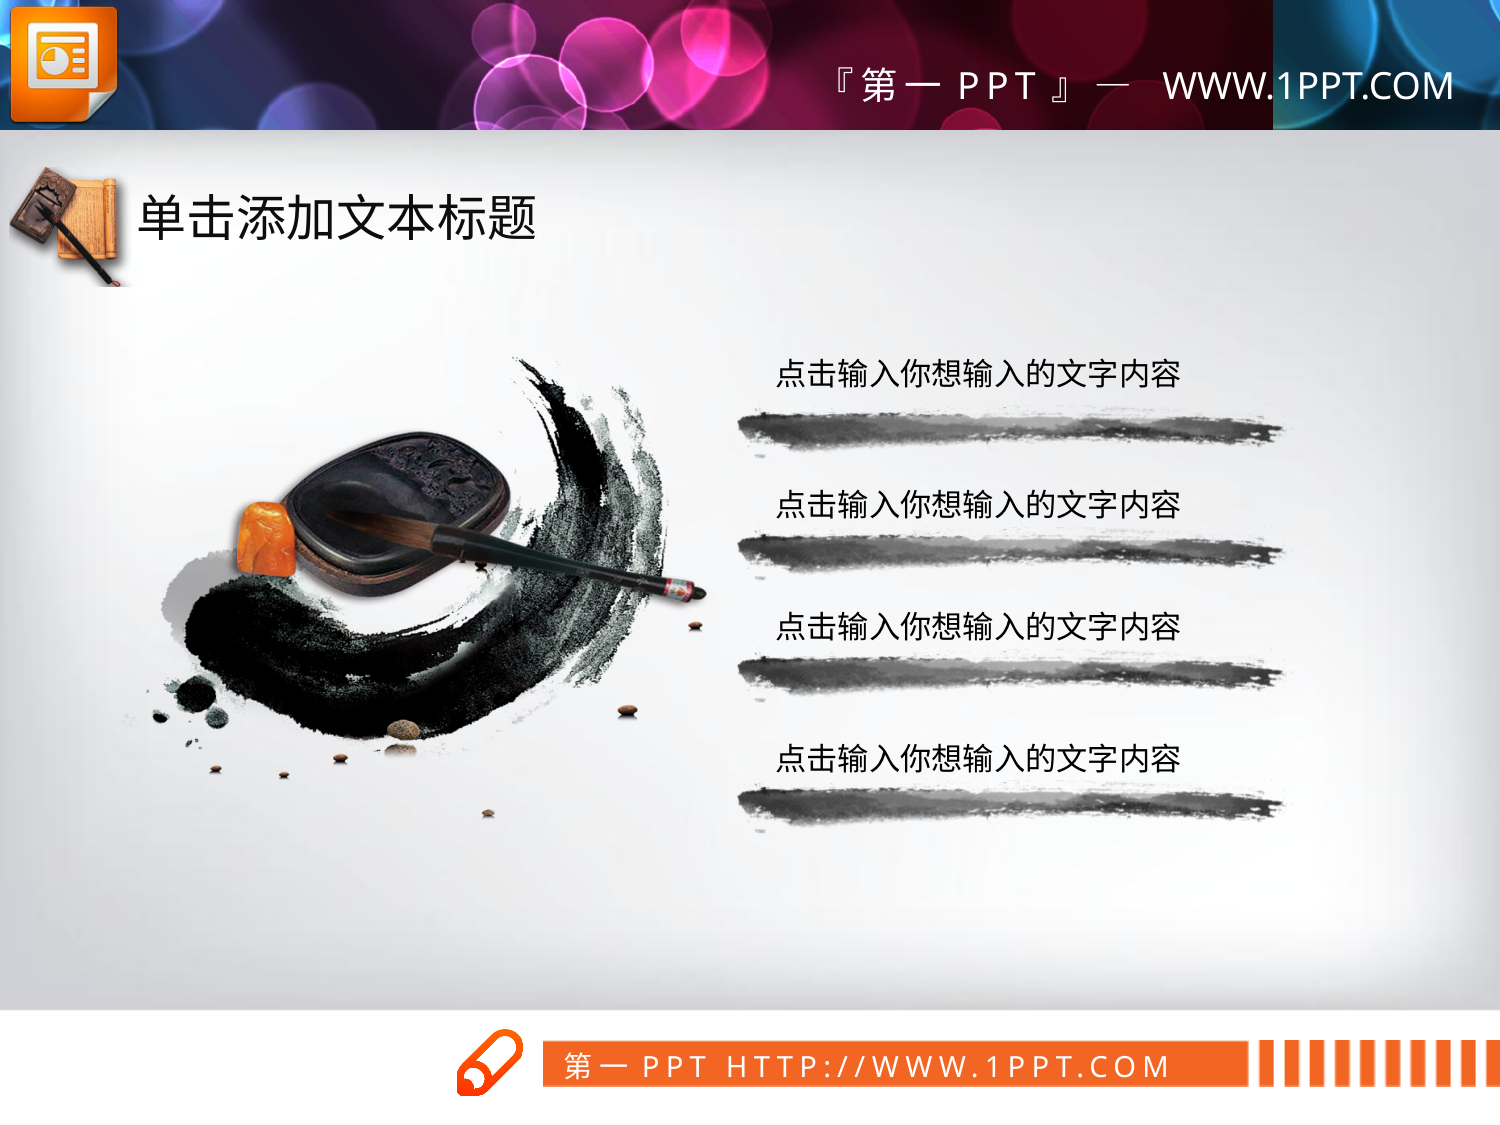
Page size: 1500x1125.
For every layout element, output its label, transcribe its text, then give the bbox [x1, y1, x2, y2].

text_box 点击输入你想输入的文字内容 [762, 602, 1263, 637]
text_box 单击添加文本标题 [154, 176, 562, 257]
picture [0, 0, 1500, 1012]
text_box 点击输入你想输入的文字内容 [762, 724, 1263, 769]
picture [543, 1040, 1500, 1087]
text_box 点击输入你想输入的文字内容 [762, 340, 1263, 394]
text_box 点击输入你想输入的文字内容 [762, 480, 1263, 515]
